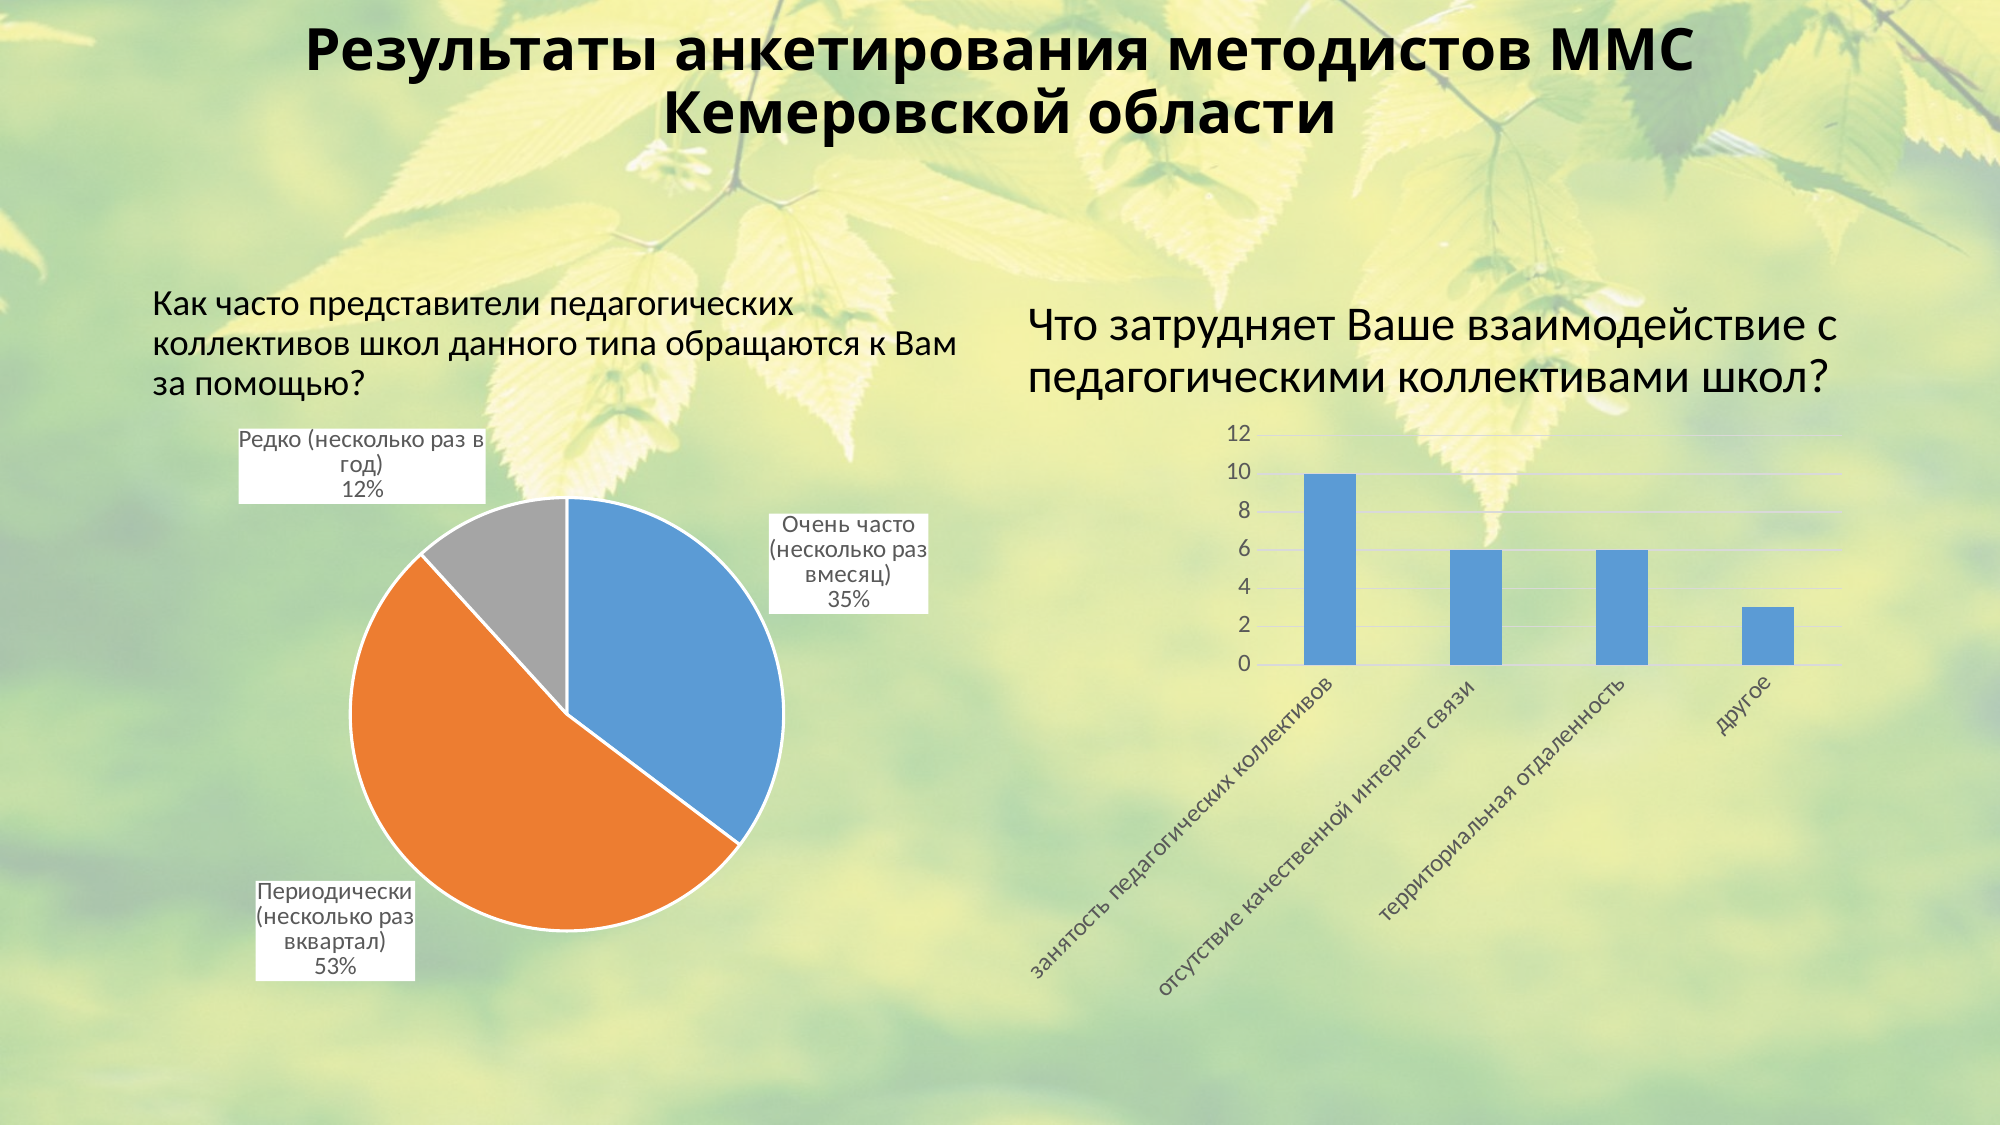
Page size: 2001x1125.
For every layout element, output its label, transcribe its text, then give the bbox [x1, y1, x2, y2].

list Что затрудняет Ваше взаимодействие с педагогическими коллективами школ? [1012, 275, 1863, 410]
title Результаты анкетирования методистов ММС Кемеровской области [137, 59, 1863, 107]
chart [137, 410, 984, 1016]
chart [1012, 410, 1863, 1016]
list Как часто представители педагогических коллективов школ данного типа обращаются к Вам за помощью? [137, 275, 984, 410]
